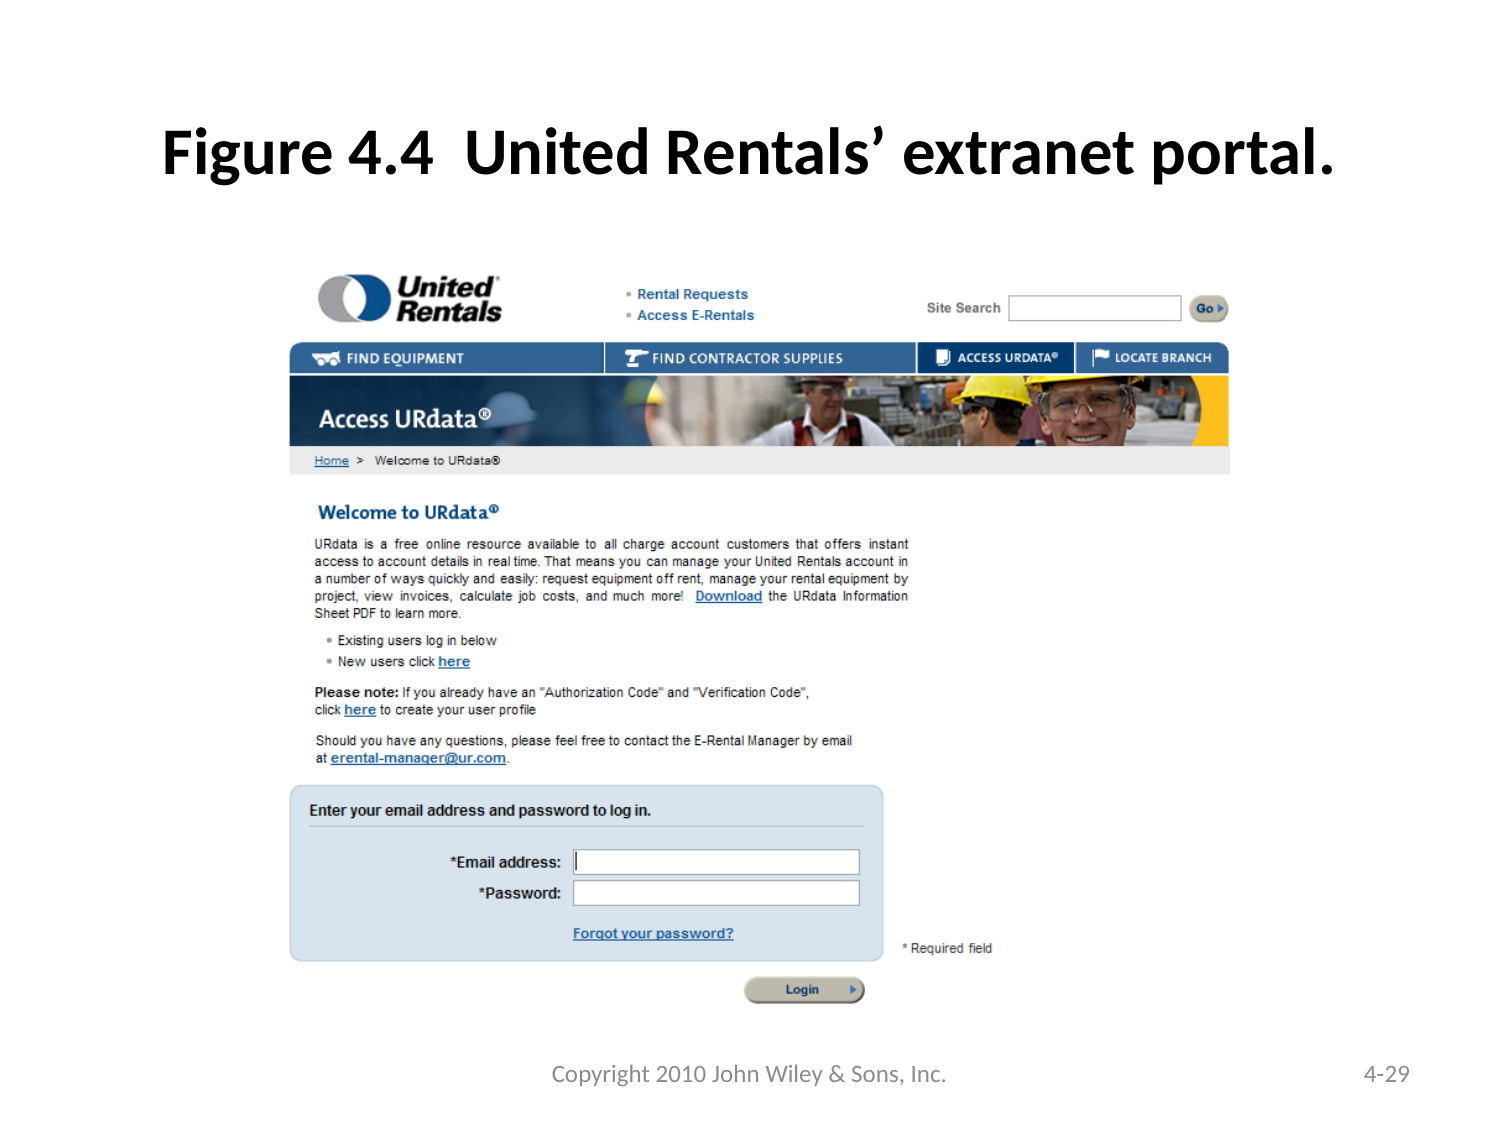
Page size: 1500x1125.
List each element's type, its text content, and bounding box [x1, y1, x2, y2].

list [270, 262, 1230, 1006]
footer Copyright 2010 John Wiley & Sons, Inc. [512, 1042, 988, 1103]
slide_number 4-29 [1074, 1042, 1425, 1103]
title Figure 4.4 United Rentals’ extranet portal. [75, 46, 1425, 250]
